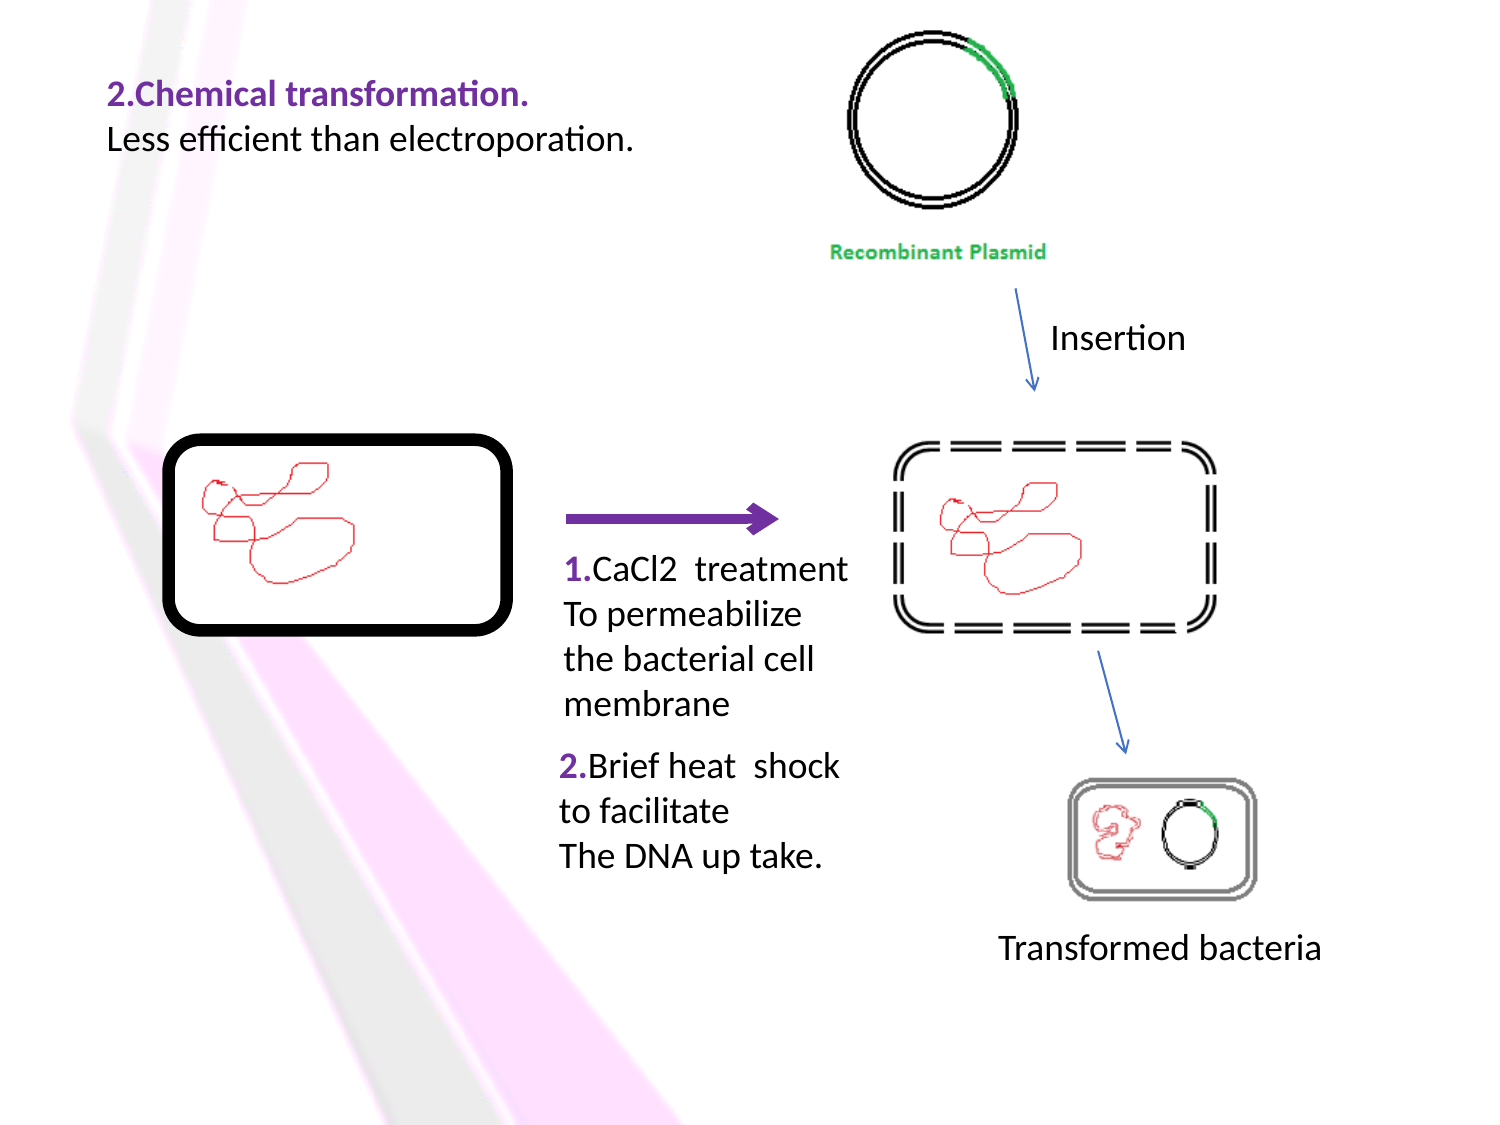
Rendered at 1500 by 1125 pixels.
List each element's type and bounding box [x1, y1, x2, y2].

picture [0, 0, 1500, 1125]
text_box [1015, 288, 1035, 392]
text_box [1098, 650, 1127, 755]
